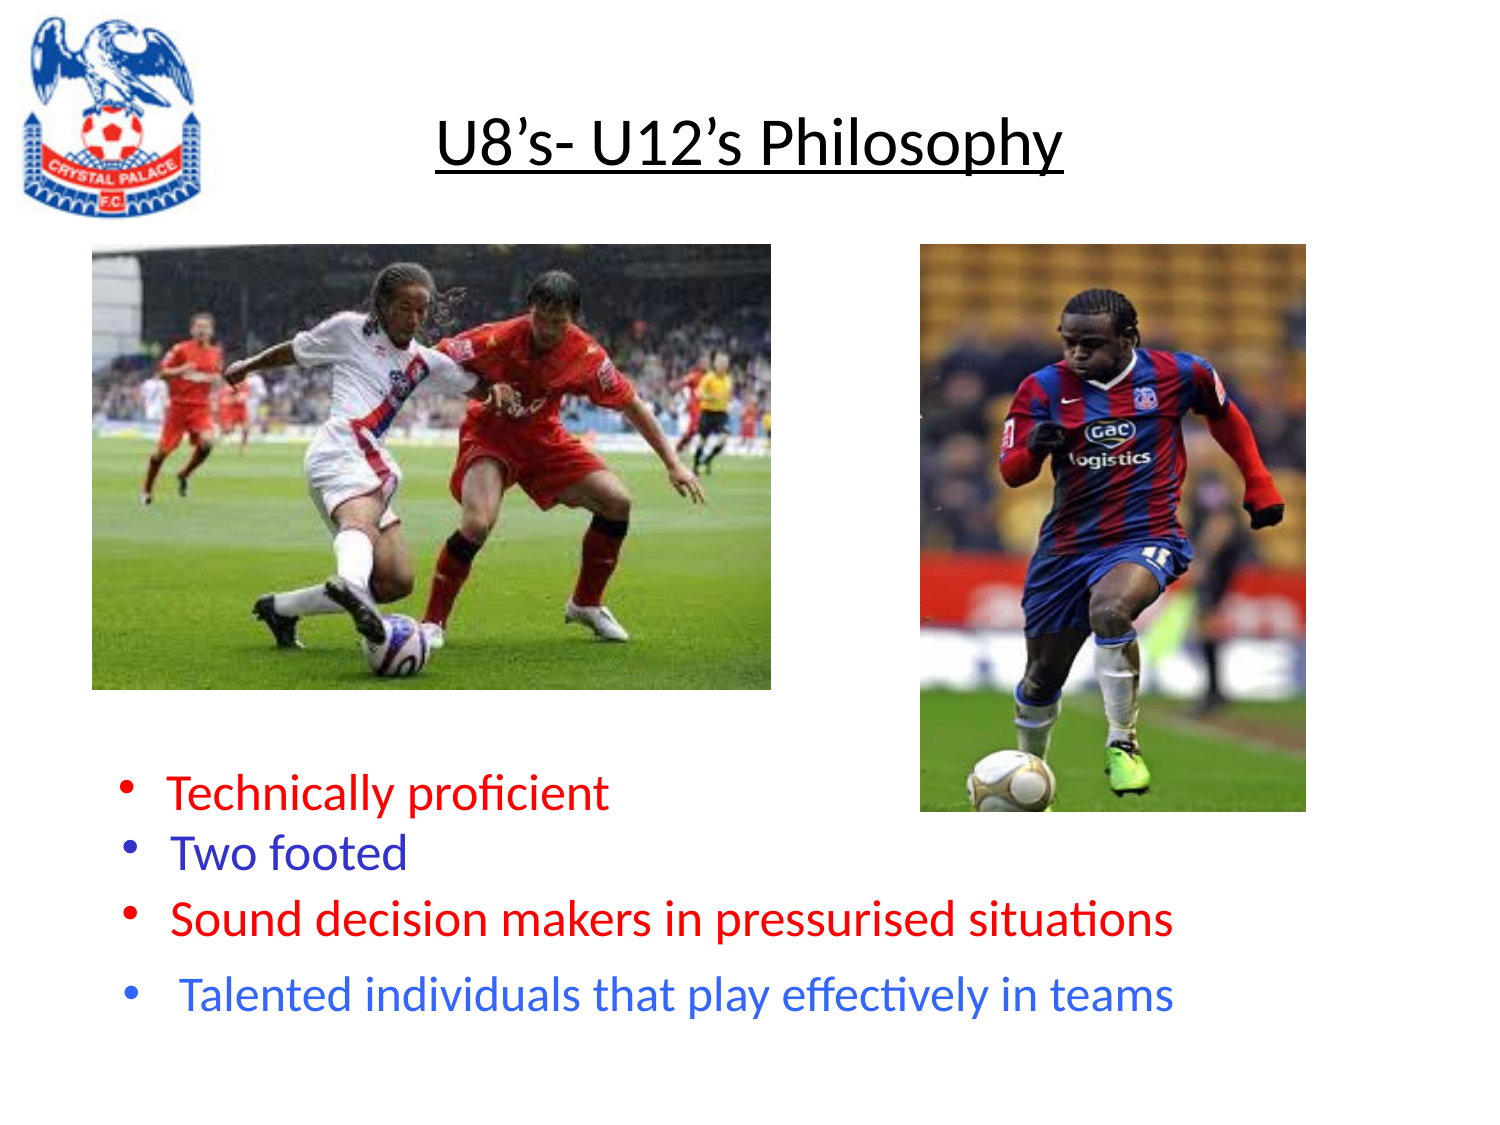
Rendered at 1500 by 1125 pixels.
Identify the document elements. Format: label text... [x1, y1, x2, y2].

picture [919, 243, 1306, 813]
text_box Sound decision makers in pressurised situations [92, 889, 1340, 954]
text_box Two footed [92, 812, 1500, 889]
picture [0, 13, 226, 223]
picture [92, 243, 771, 691]
text_box Technically proficient [88, 751, 625, 828]
text_box Talented individuals that play effectively in teams [108, 954, 1233, 1030]
title U8’s- U12’s Philosophy [230, 51, 1425, 226]
